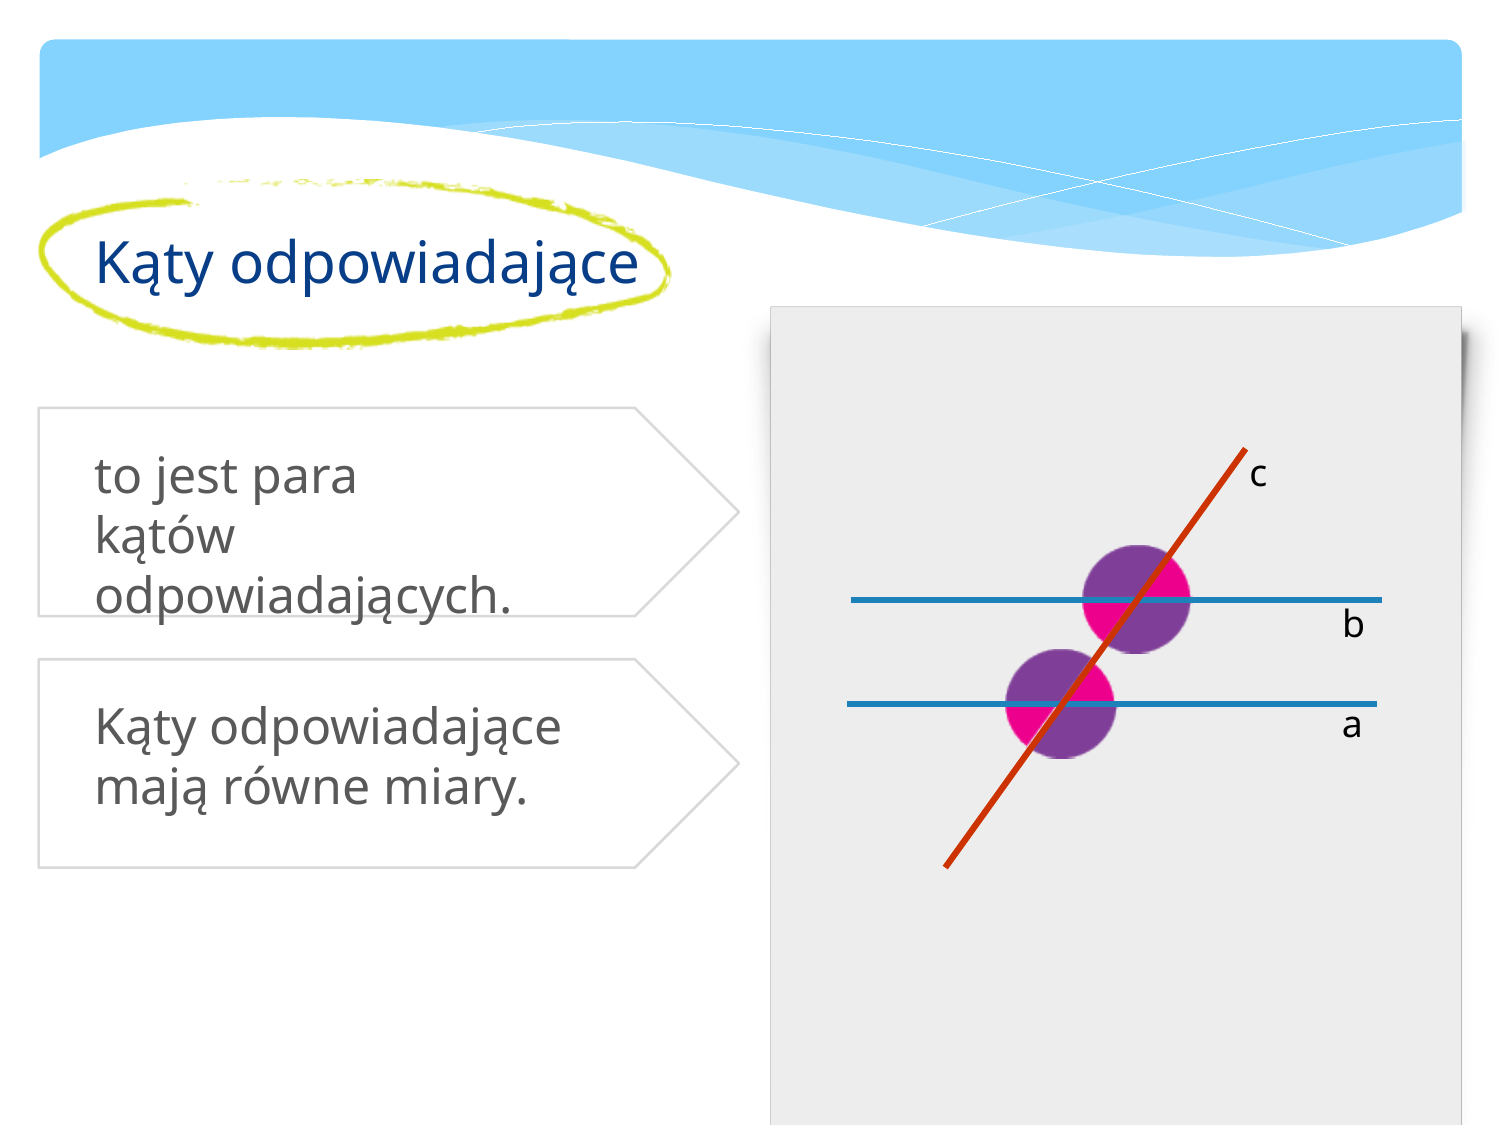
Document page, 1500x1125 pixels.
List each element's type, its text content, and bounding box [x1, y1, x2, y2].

text_box [37, 657, 665, 869]
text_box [846, 440, 1382, 868]
picture [38, 178, 1500, 1125]
text_box [37, 406, 664, 618]
text_box Kąty odpowiadające mają równe miary. [79, 686, 665, 822]
title Kąty odpowiadające [678, 217, 1380, 262]
text_box to jest para kątów odpowiadających. [79, 435, 665, 631]
